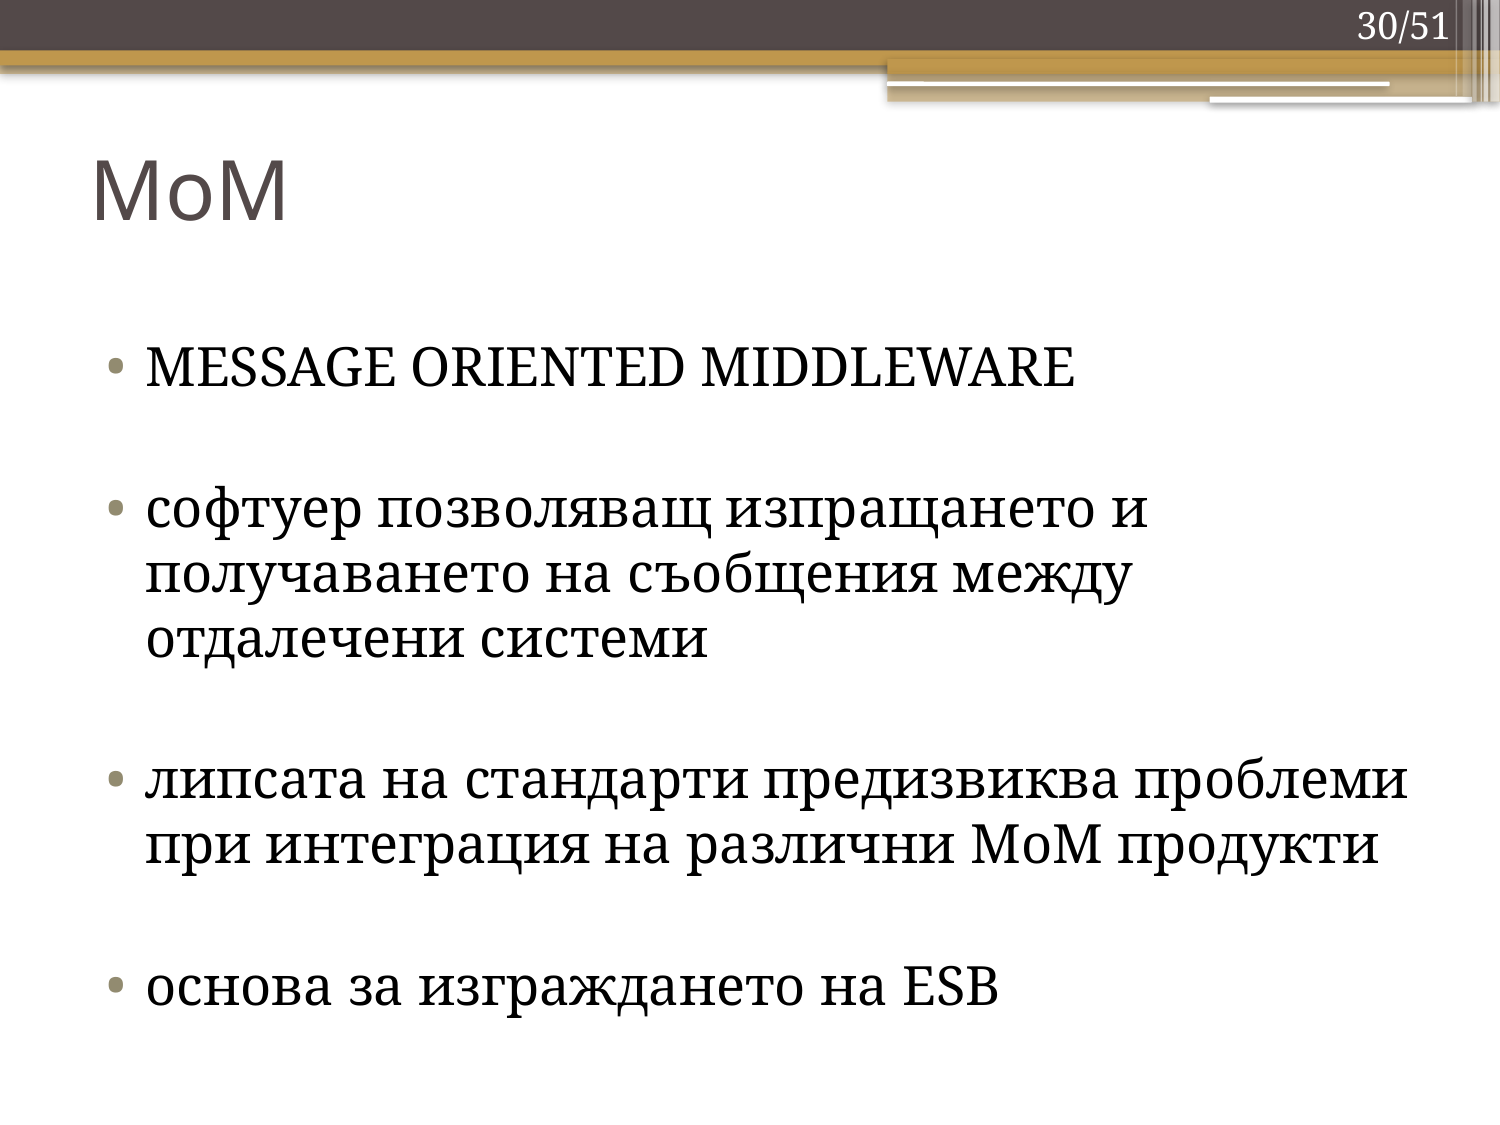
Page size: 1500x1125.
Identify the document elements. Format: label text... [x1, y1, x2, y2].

list Message Oriented Middleware софтуер позволяващ изпращането и получаването на съобщения между отдалечени системи липсата на стандарти предизвиква проблеми при интеграция на различни MoM продукти основа за изграждането на ESB [75, 324, 1425, 1038]
slide_number 30/51 [1299, 0, 1466, 61]
title МоМ [75, 99, 1425, 275]
